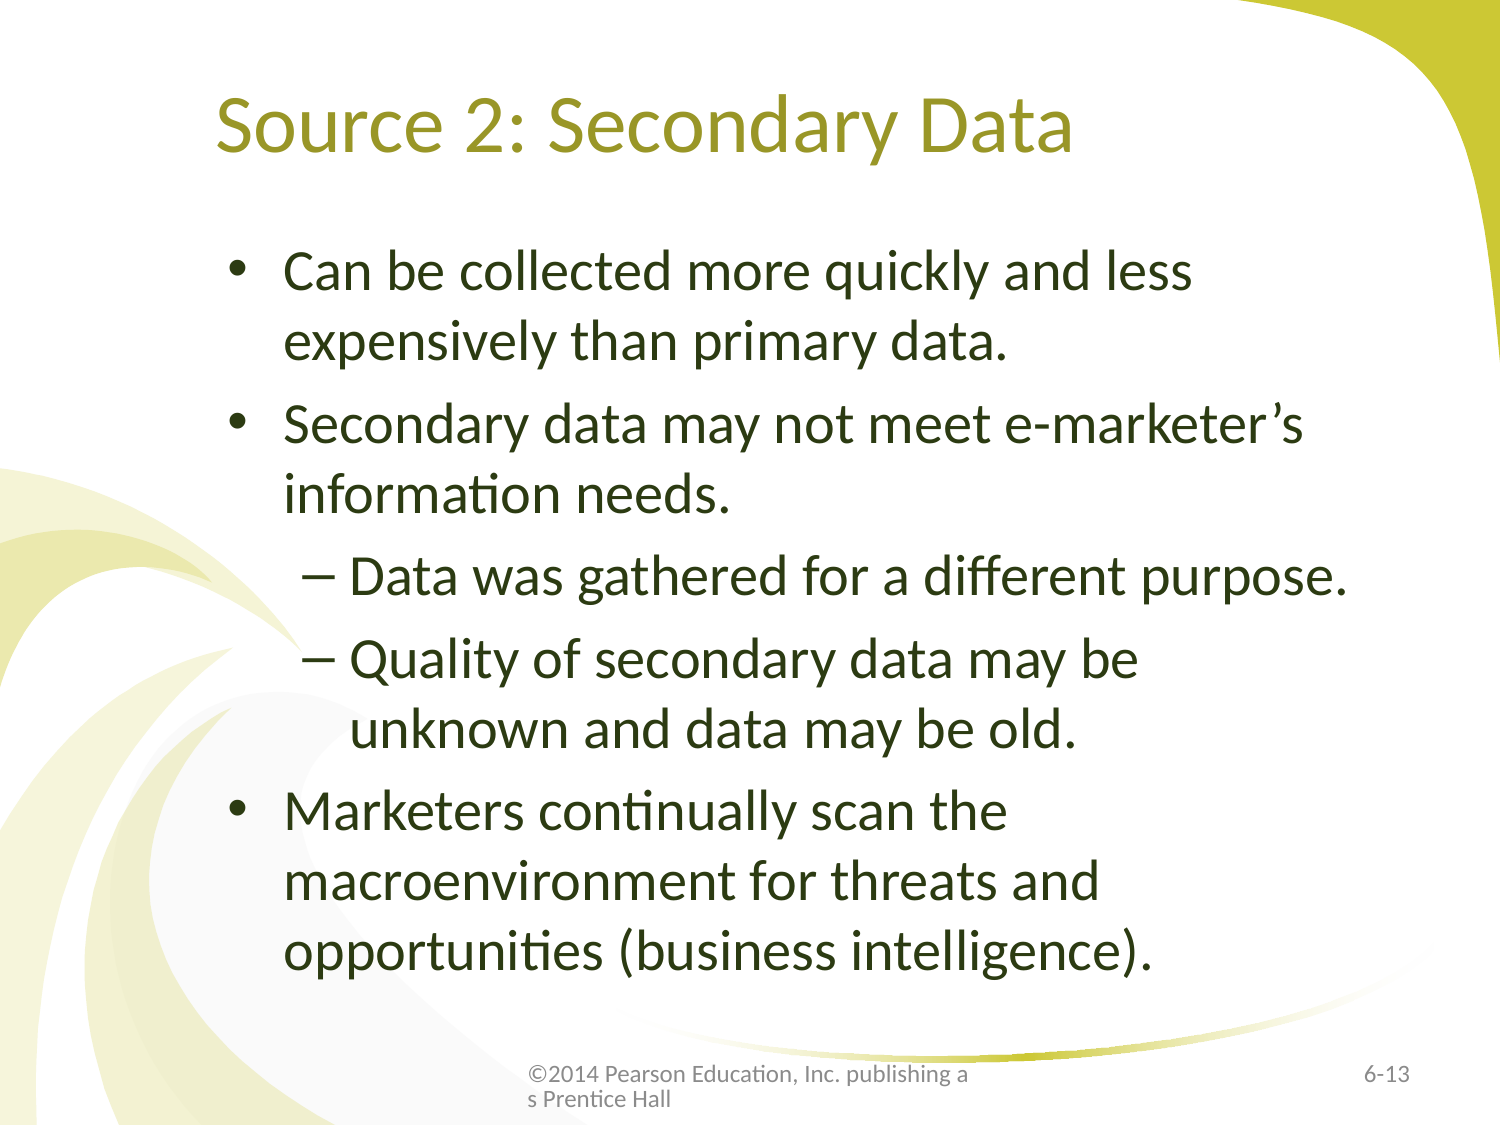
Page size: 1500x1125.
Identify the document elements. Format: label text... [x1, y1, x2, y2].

footer ©2014 Pearson Education, Inc. publishing as Prentice Hall [512, 1042, 988, 1103]
title Source 2: Secondary Data [200, 37, 1475, 200]
list Can be collected more quickly and less expensively than primary data. Secondary data may not meet e-marketer’s information needs. Data was gathered for a different purpose. Quality of secondary data may be unknown and data may be old. Marketers continually scan the macroenvironment for threats and opportunities (business intelligence). [212, 224, 1388, 1013]
slide_number 6-13 [1074, 1042, 1425, 1103]
